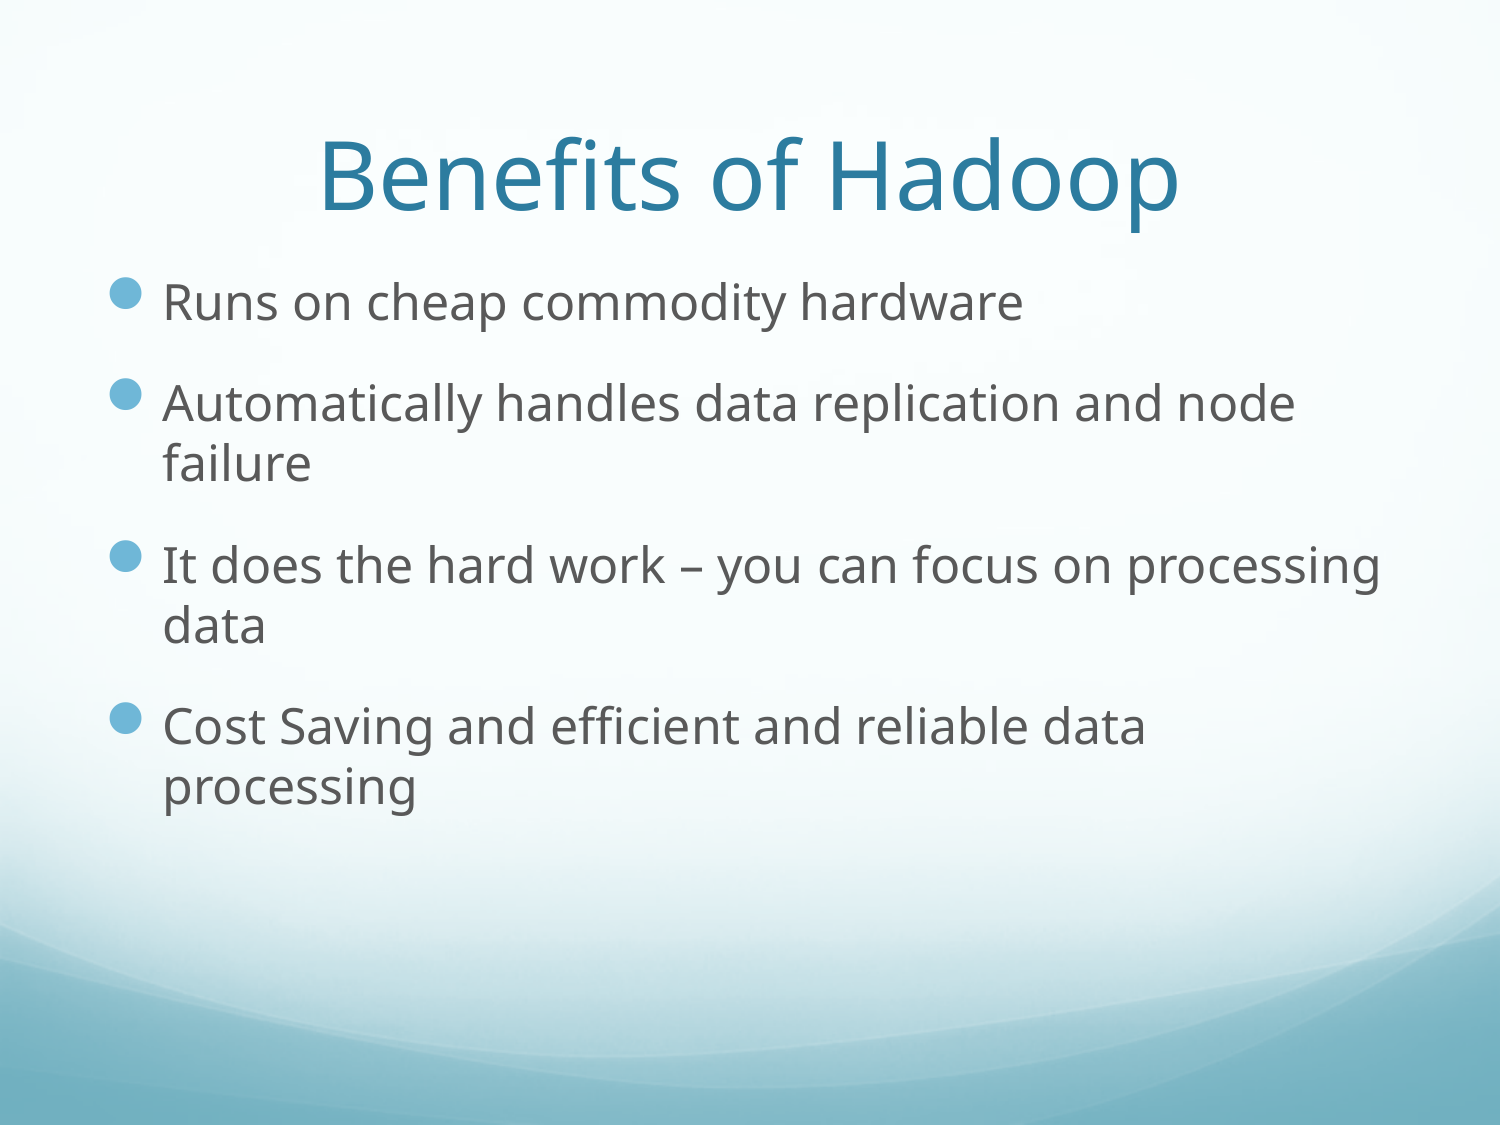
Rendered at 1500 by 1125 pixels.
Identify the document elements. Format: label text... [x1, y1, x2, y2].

title Benefits of Hadoop [90, 17, 1410, 237]
list Runs on cheap commodity hardware Automatically handles data replication and node failure It does the hard work – you can focus on processing data Cost Saving and efficient and reliable data processing [90, 262, 1410, 975]
